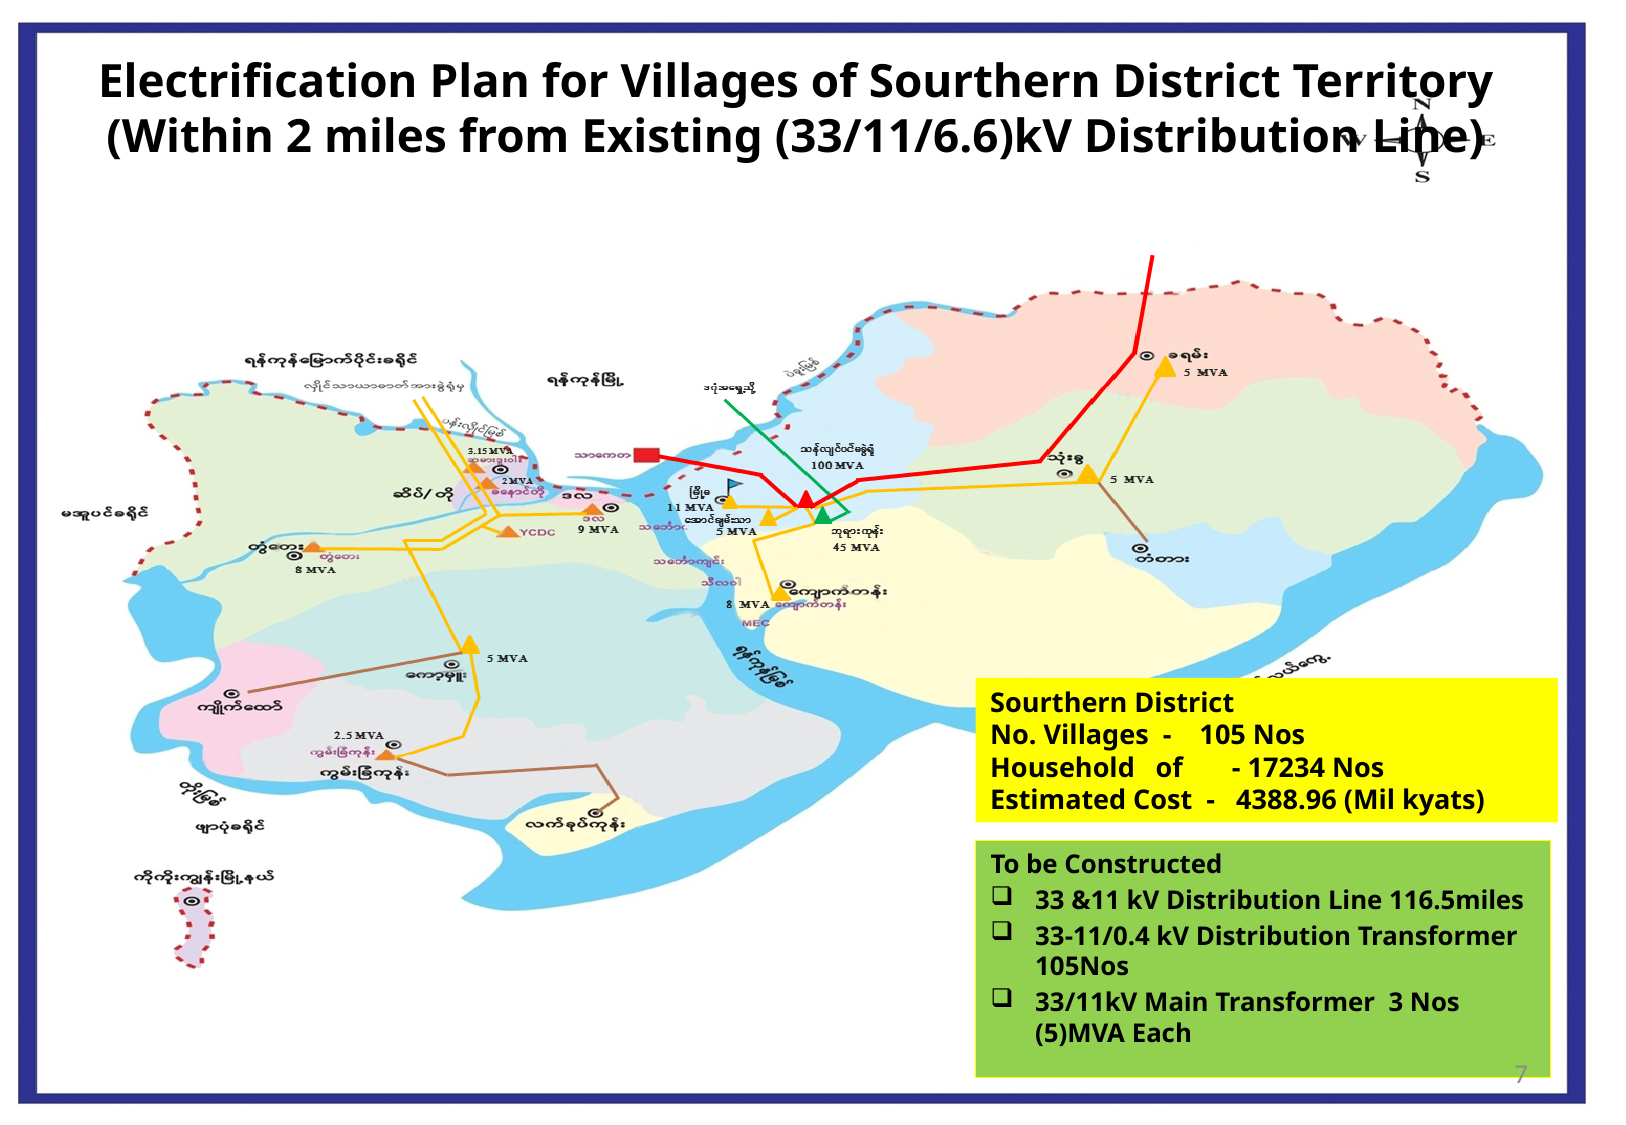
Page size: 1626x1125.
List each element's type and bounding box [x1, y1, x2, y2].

text_box [15, 19, 1600, 1123]
